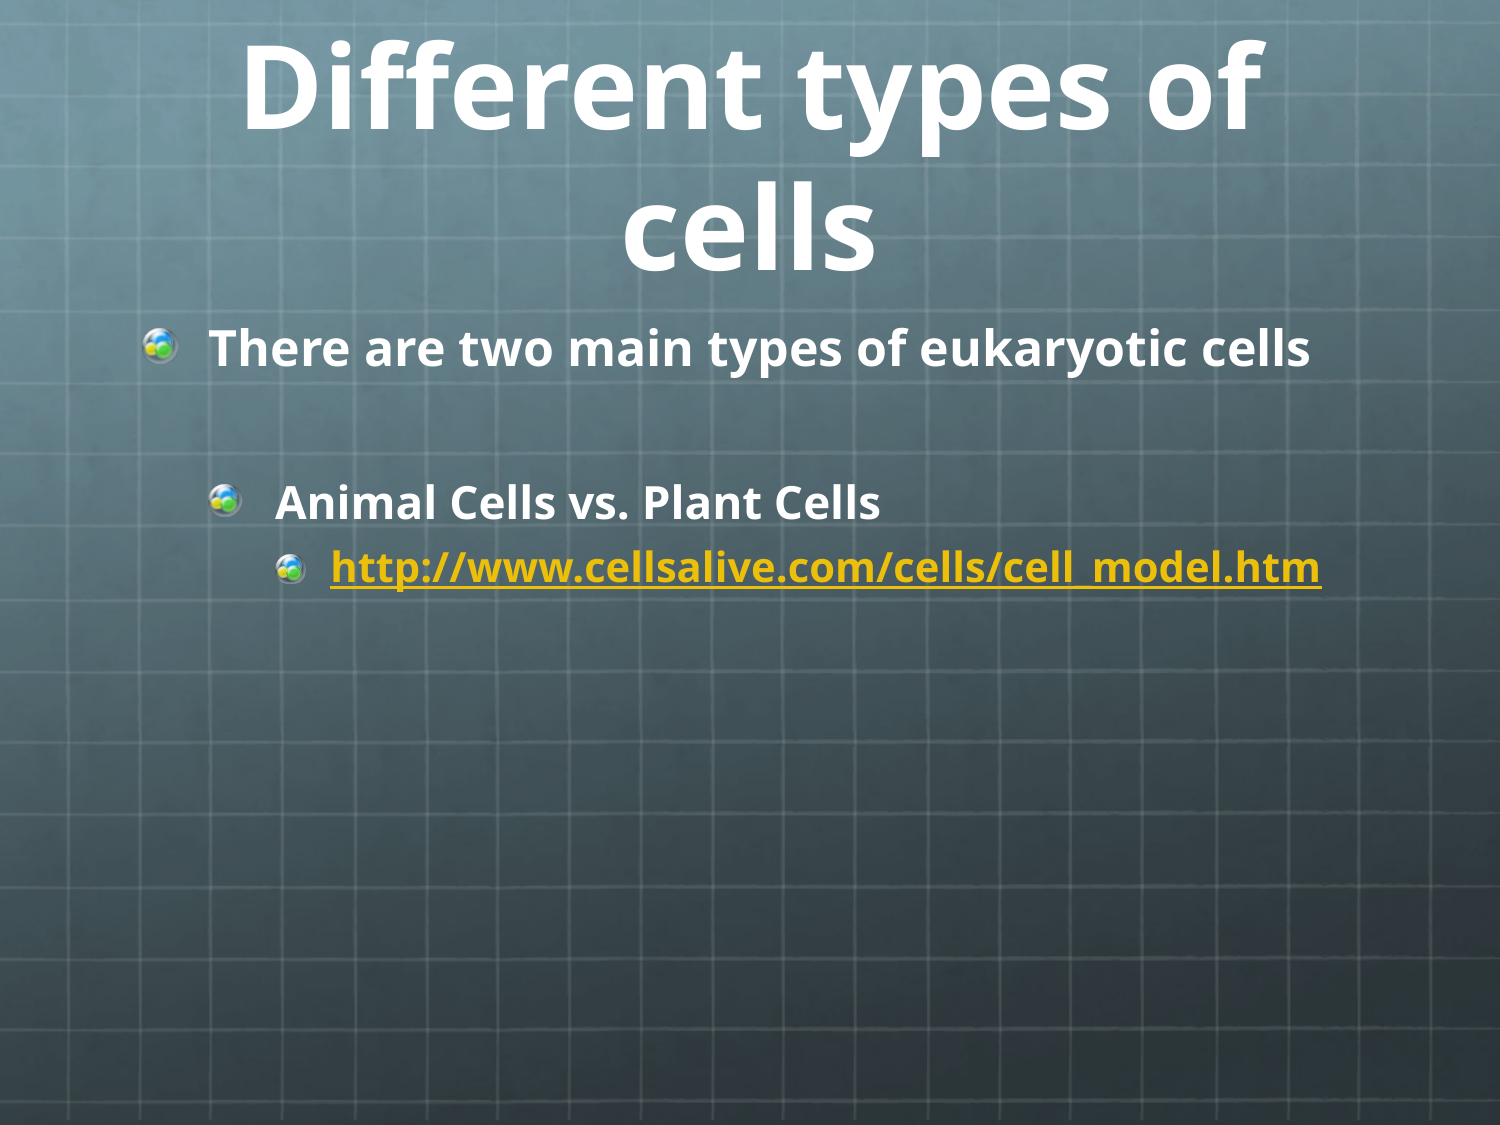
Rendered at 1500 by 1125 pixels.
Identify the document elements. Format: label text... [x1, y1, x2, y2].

picture [0, 0, 1500, 1125]
list There are two main types of eukaryotic cells Animal Cells vs. Plant Cells http://www.cellsalive.com/cells/cell_model.htm [127, 308, 1372, 958]
title Different types of cells [127, 17, 1372, 289]
